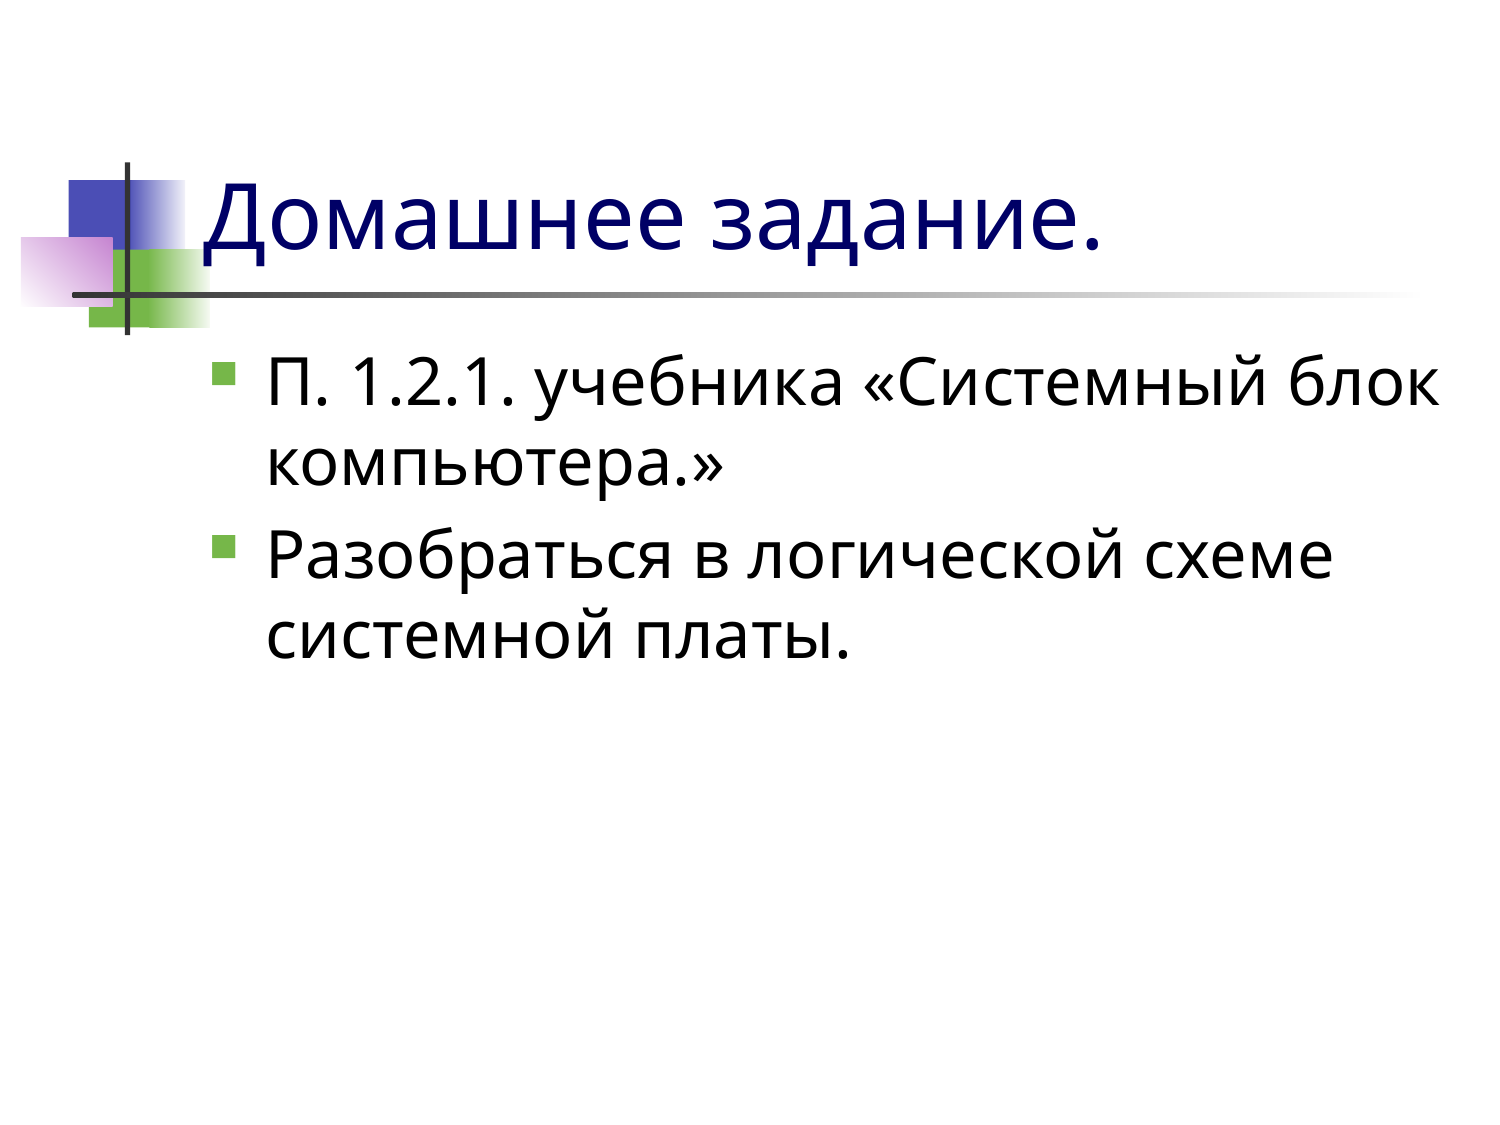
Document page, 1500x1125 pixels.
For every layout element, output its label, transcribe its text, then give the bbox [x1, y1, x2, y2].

title Домашнее задание. [188, 34, 1468, 276]
list П. 1.2.1. учебника «Системный блок компьютера.» Разобраться в логической схеме системной платы. [193, 330, 1470, 1007]
